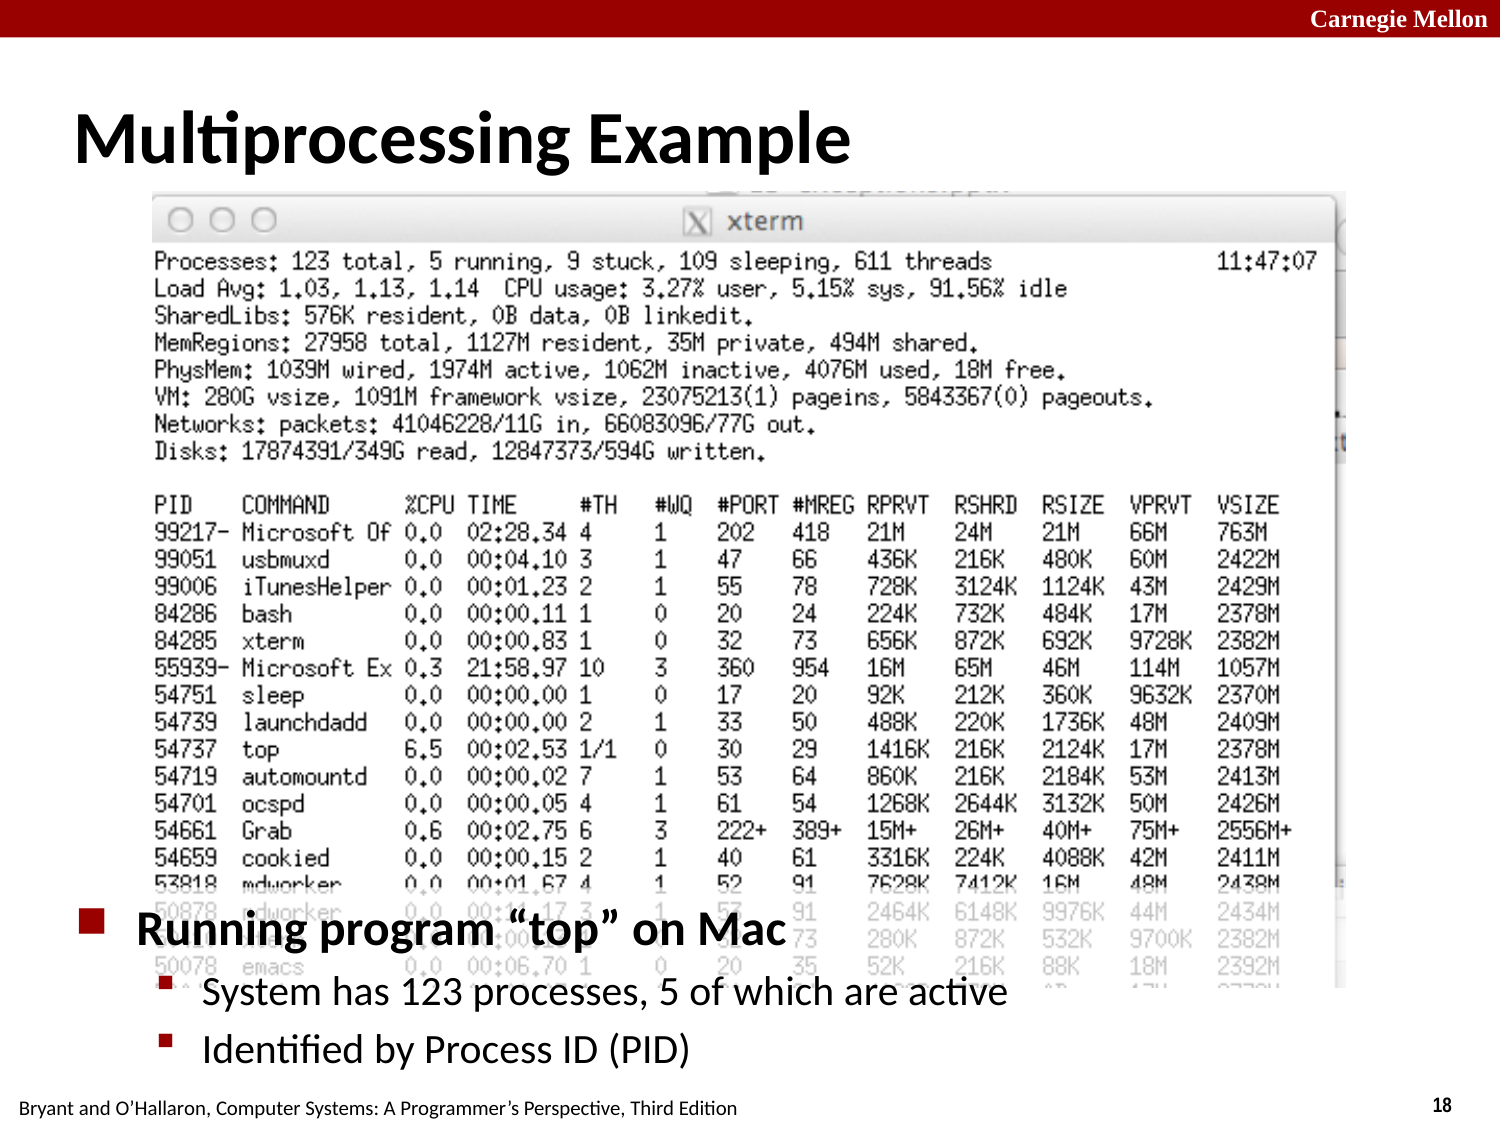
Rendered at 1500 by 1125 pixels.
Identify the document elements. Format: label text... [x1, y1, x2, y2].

title Multiprocessing Example [58, 71, 1305, 197]
list Running program “top” on Mac System has 123 processes, 5 of which are active Identified by Process ID (PID) [64, 887, 1361, 1040]
picture [151, 191, 1346, 988]
